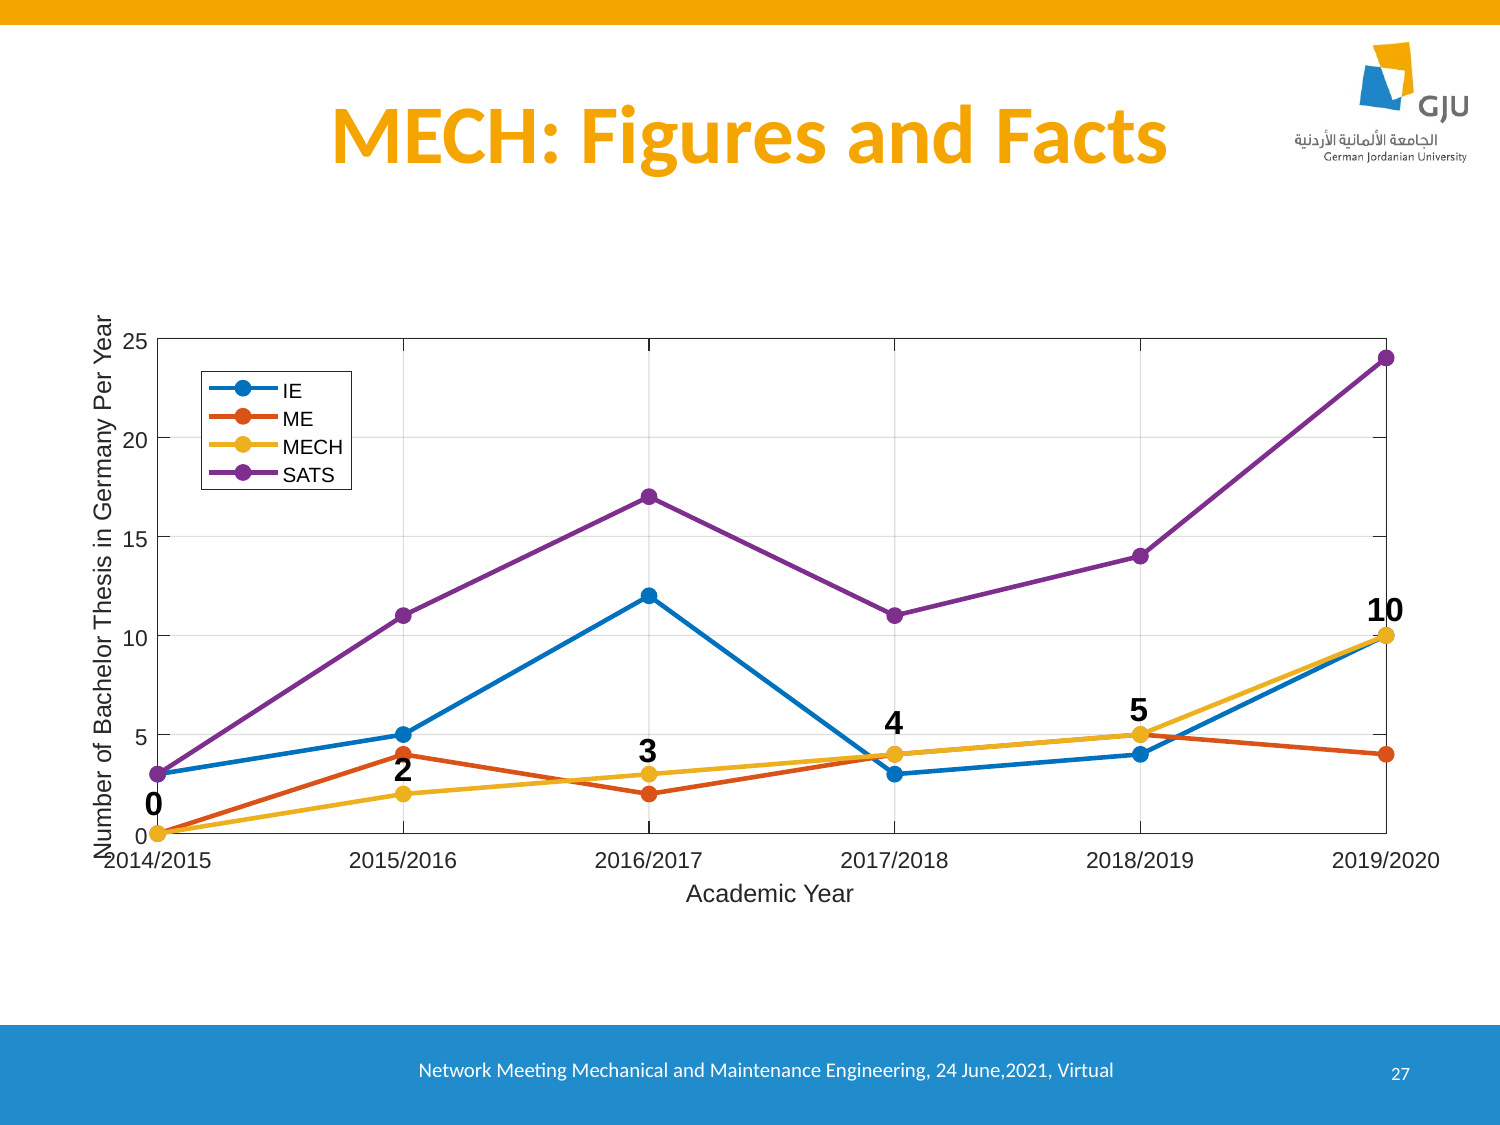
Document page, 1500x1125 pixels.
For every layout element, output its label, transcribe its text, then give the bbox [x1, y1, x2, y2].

picture [74, 299, 1451, 919]
picture [1295, 42, 1468, 163]
slide_number 27 [1258, 1042, 1425, 1103]
footer Network Meeting Mechanical and Maintenance Engineering, 24 June,2021, Virtual [320, 1051, 1213, 1112]
picture [0, 0, 1500, 25]
title MECH: Figures and Facts [75, 45, 1425, 233]
